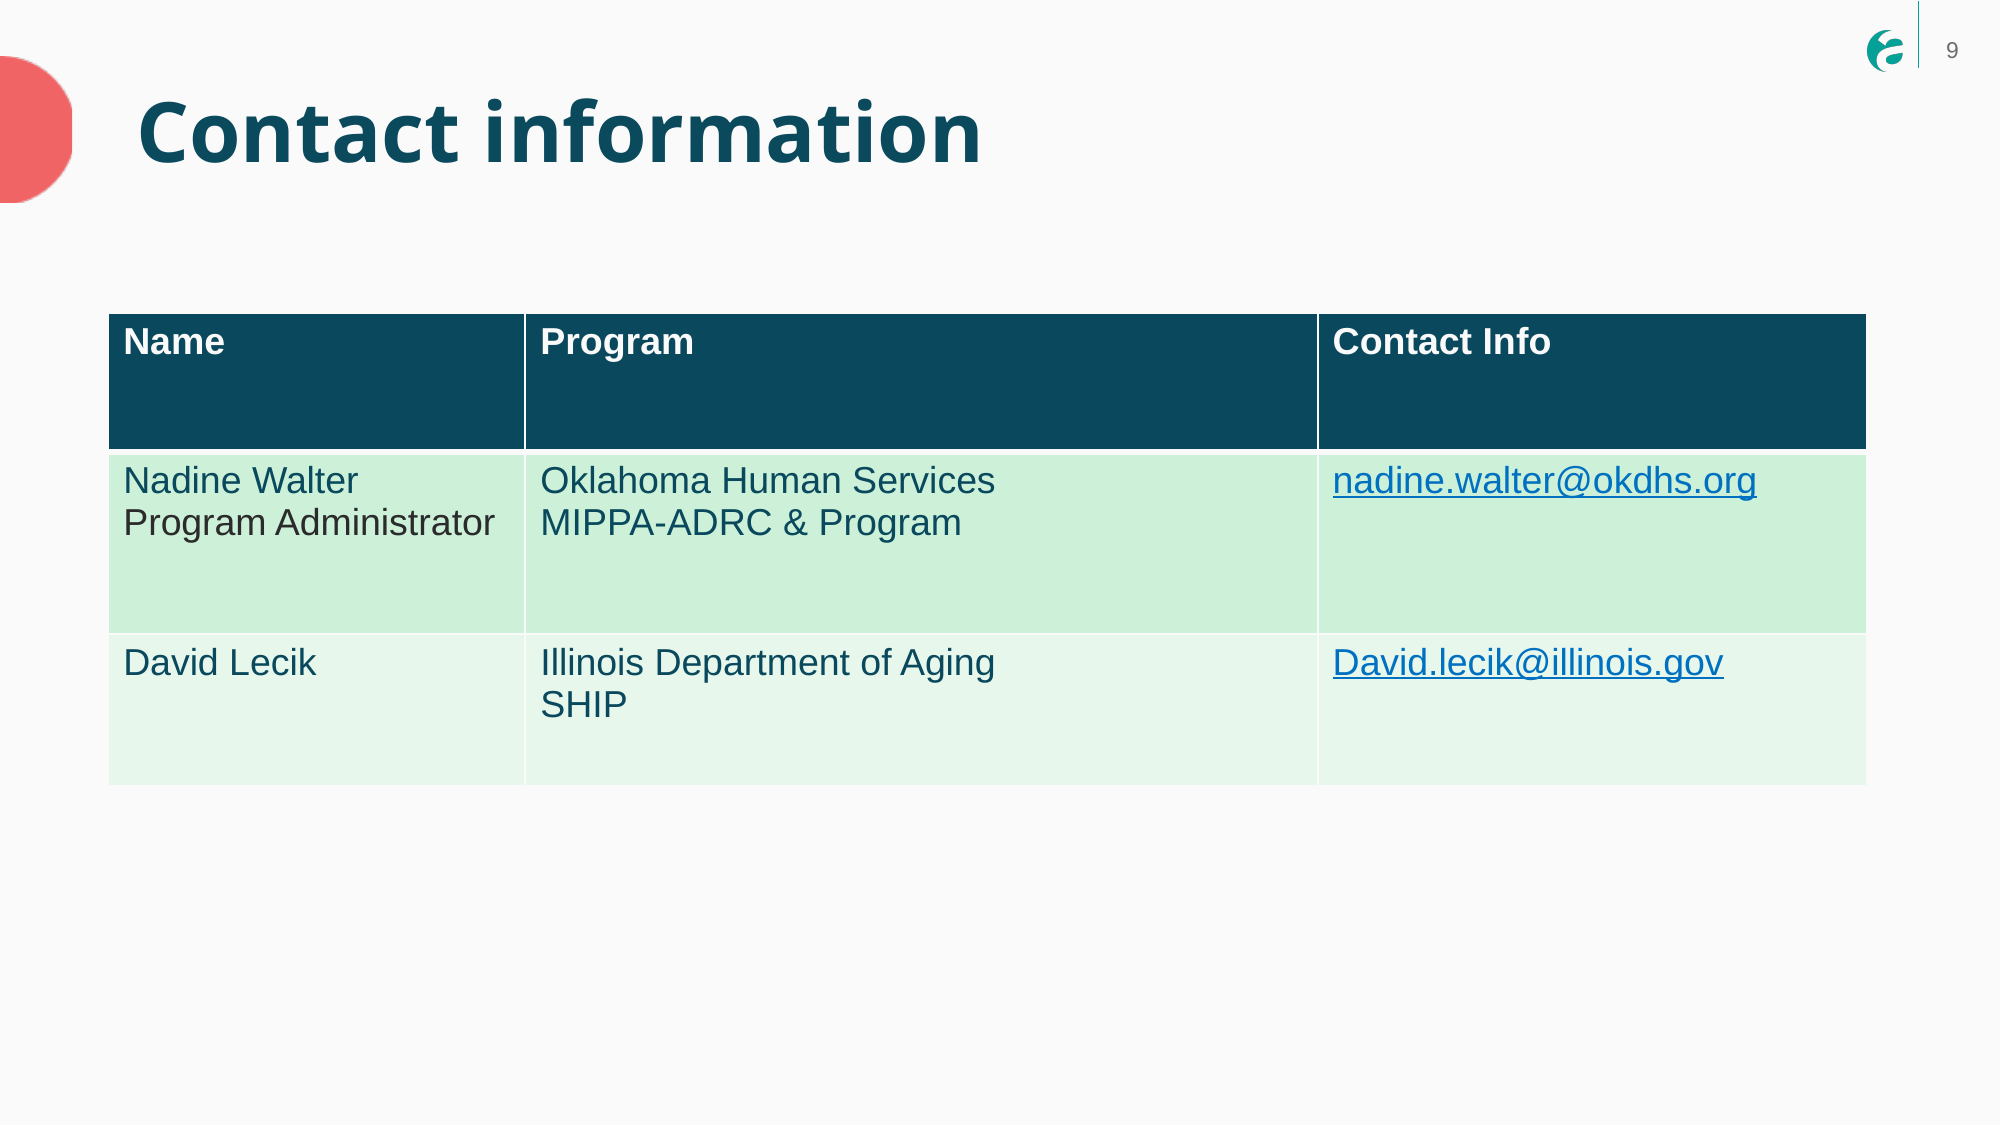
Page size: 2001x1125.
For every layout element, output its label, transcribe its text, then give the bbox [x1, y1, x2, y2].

table_cell David Lecik [109, 635, 524, 785]
list Contact information [121, 49, 1821, 222]
table_cell Nadine Walter Program Administrator [109, 455, 524, 633]
table_cell Oklahoma Human Services MIPPA-ADRC & Program [526, 455, 1317, 633]
table_cell David.lecik@illinois.gov [1319, 635, 1866, 785]
table_header Contact Info [1319, 314, 1866, 449]
table_cell nadine.walter@okdhs.org [1319, 455, 1866, 633]
table_cell Illinois Department of Aging SHIP [526, 635, 1317, 785]
table_header Program [526, 314, 1317, 449]
table_header Name [109, 314, 524, 449]
